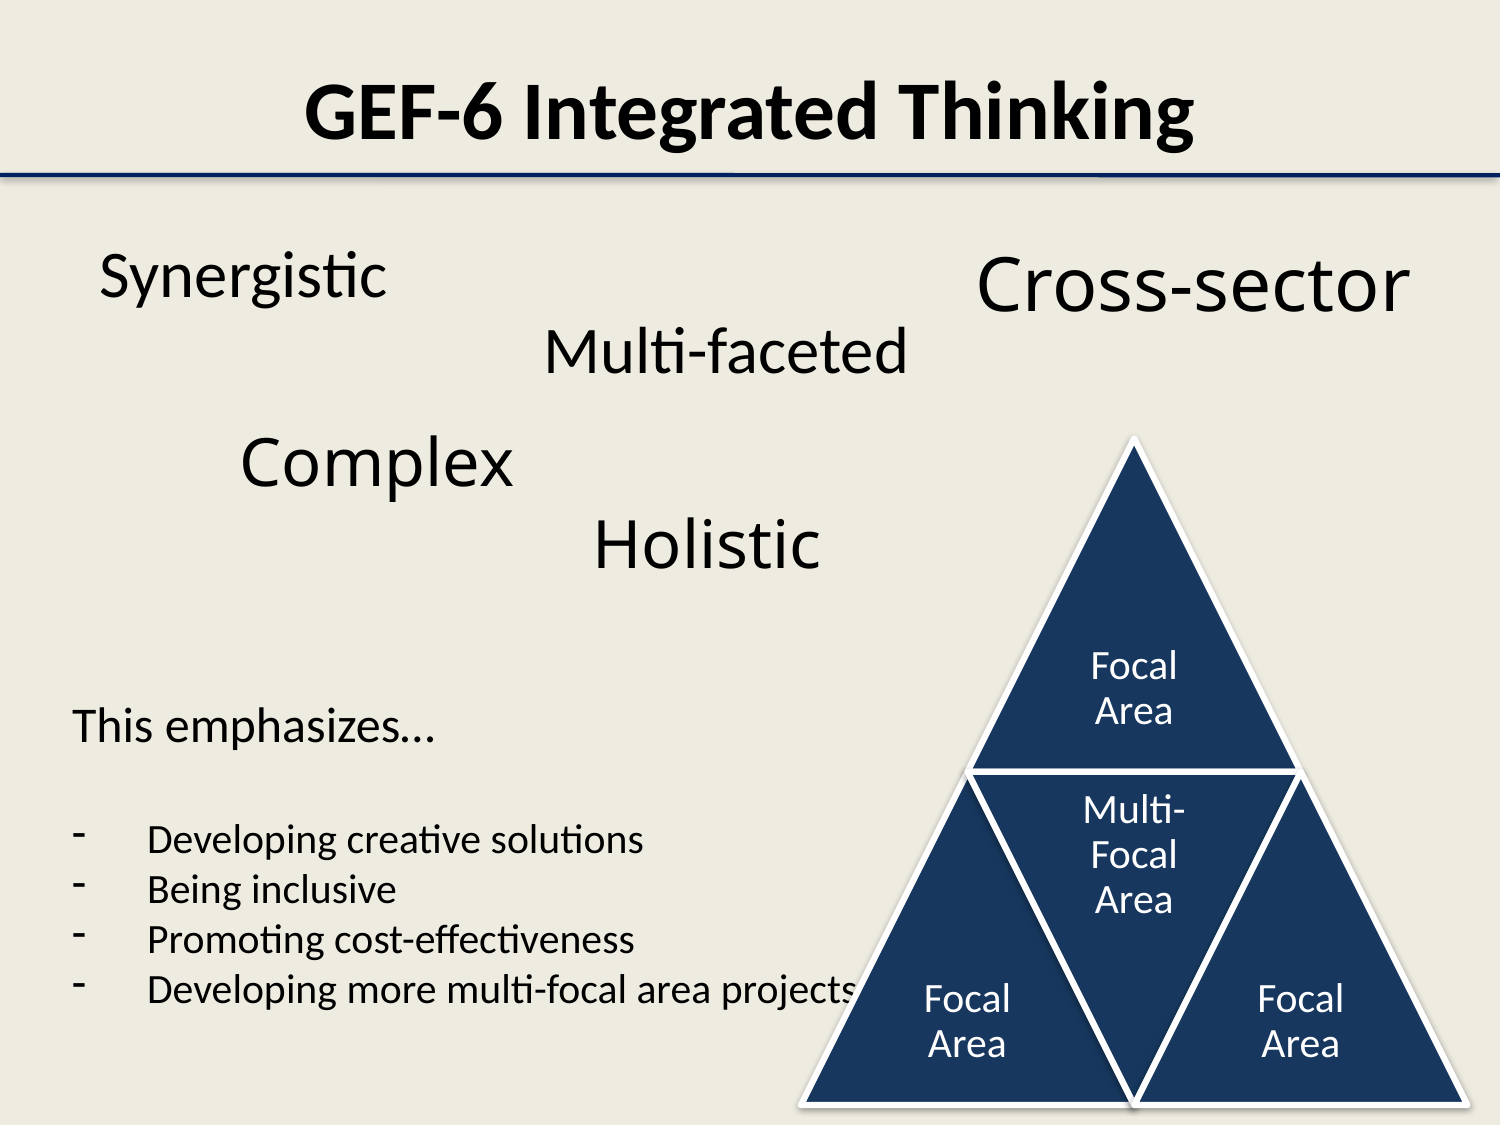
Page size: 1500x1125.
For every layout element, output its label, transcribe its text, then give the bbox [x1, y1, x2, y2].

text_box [967, 771, 1132, 1106]
text_box This emphasizes… Developing creative solutions Being inclusive Promoting cost-effectiveness Developing more multi-focal area projects [57, 684, 873, 1020]
text_box Complex [224, 412, 530, 507]
title GEF-6 Integrated Thinking [75, 37, 1425, 171]
list Synergistic [85, 223, 438, 319]
text_box Multi-faceted [528, 299, 925, 395]
text_box Cross-sector [960, 229, 1427, 334]
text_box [967, 438, 1302, 769]
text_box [1133, 771, 1468, 1106]
text_box Holistic [577, 494, 837, 590]
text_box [800, 771, 966, 1106]
